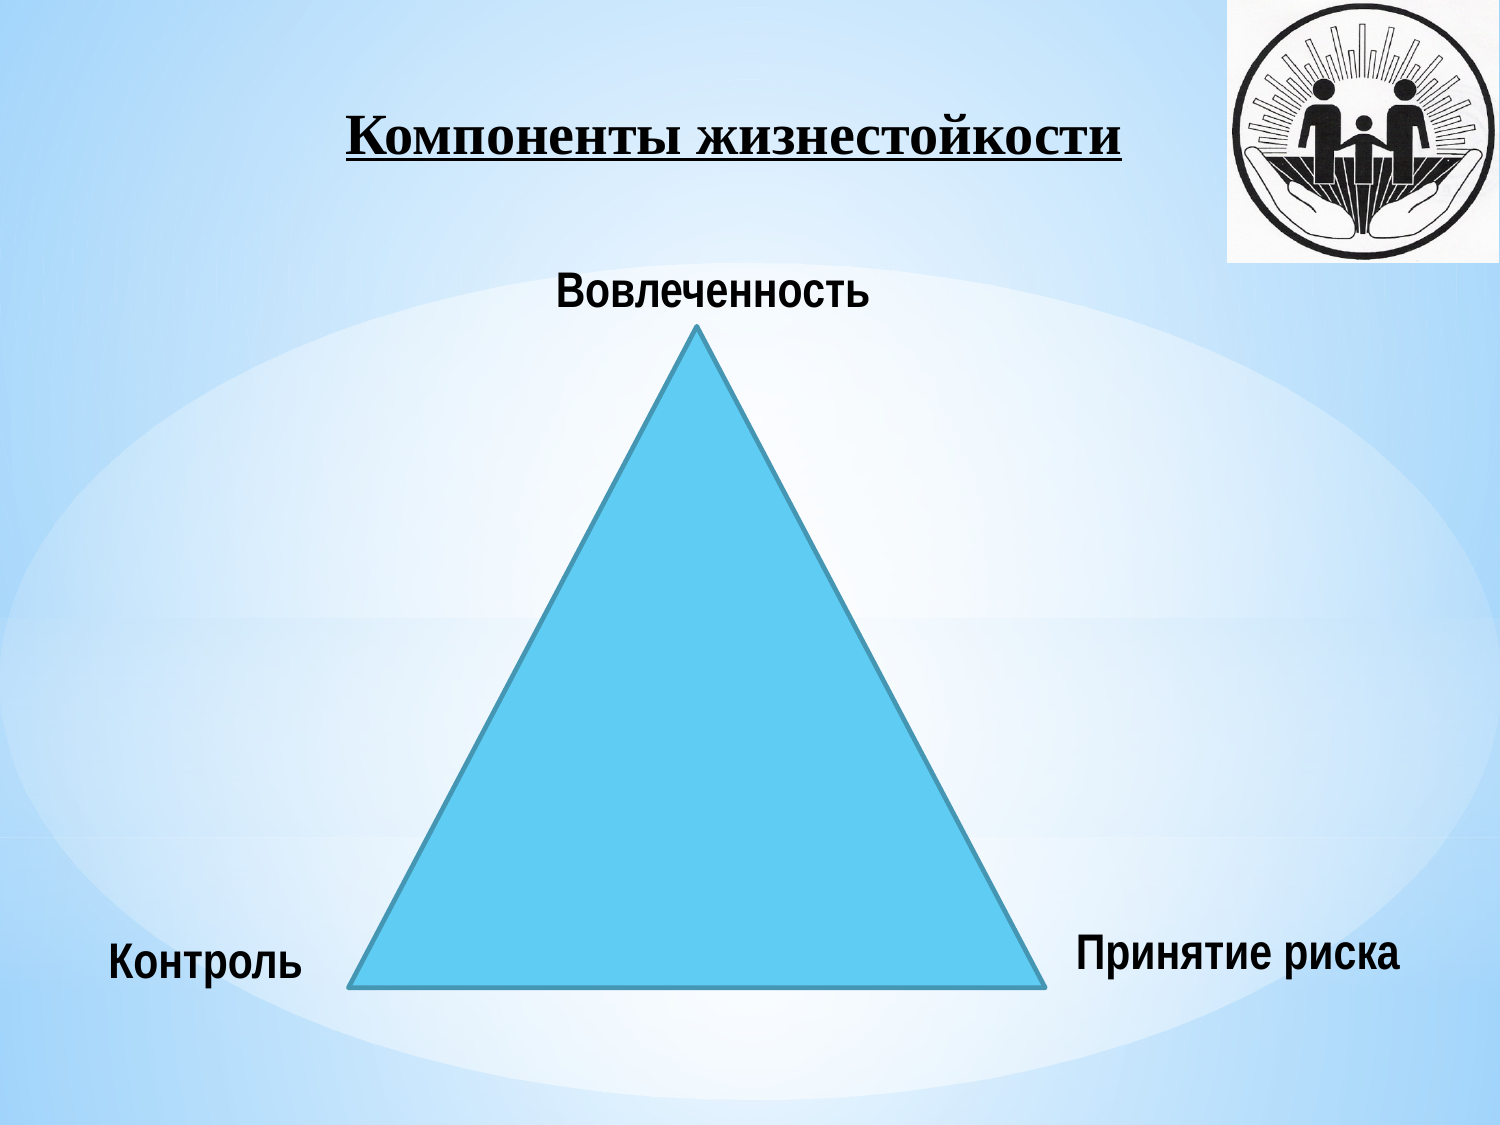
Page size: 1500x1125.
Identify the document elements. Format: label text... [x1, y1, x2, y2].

picture [1226, 0, 1500, 263]
text_box Контроль [93, 932, 318, 996]
text_box Вовлеченность [508, 262, 886, 325]
picture [451, 459, 1074, 692]
text_box Принятие риска [1060, 924, 1415, 987]
text_box Компоненты жизнестойкости [230, 78, 1164, 174]
text_box [346, 696, 1048, 991]
text_box [626, 325, 767, 454]
